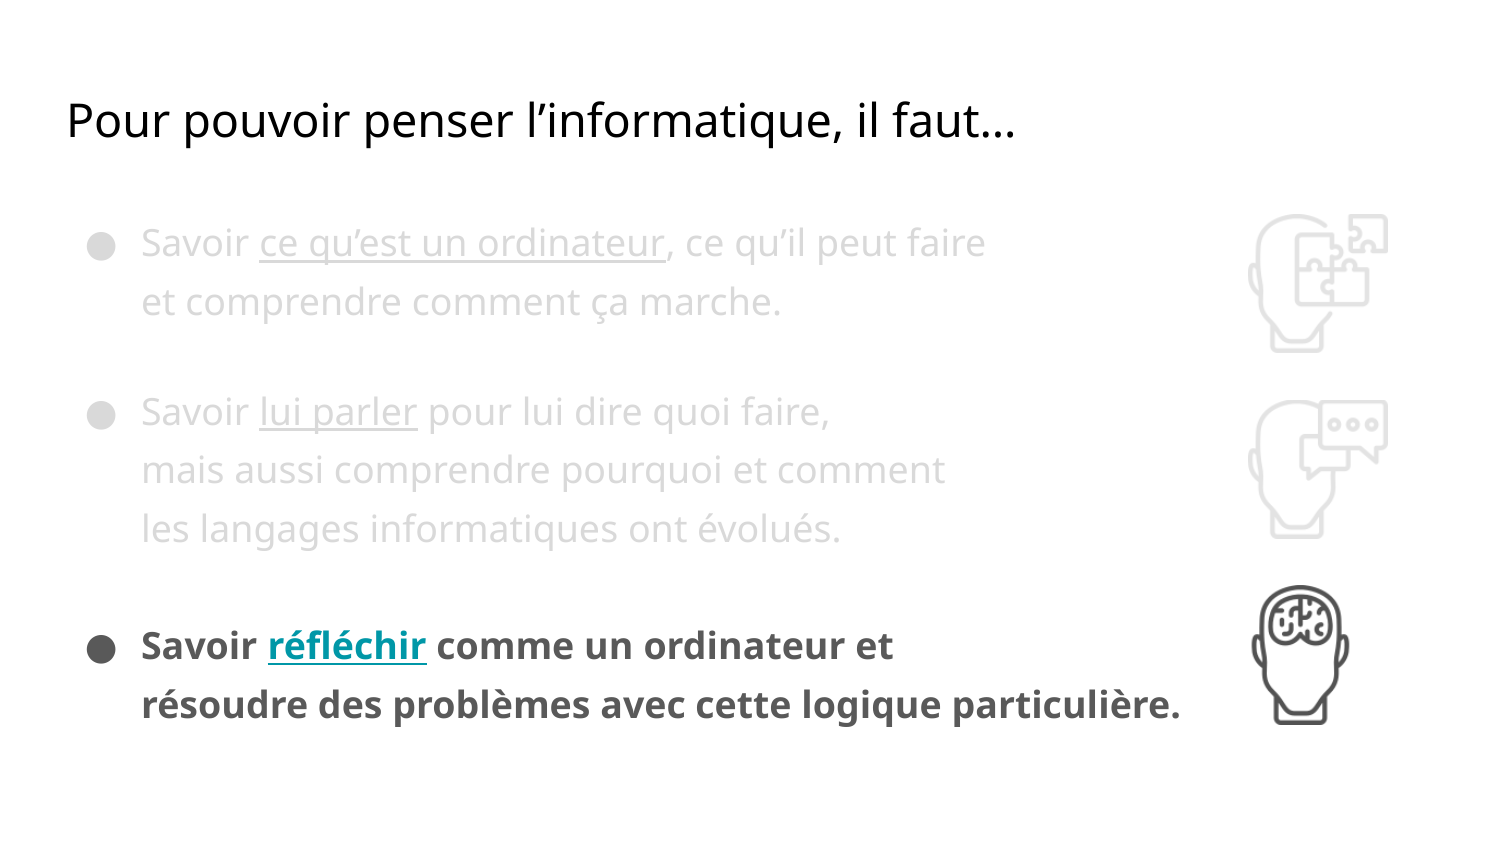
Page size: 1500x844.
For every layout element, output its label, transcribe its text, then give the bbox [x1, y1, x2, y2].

list Savoir ce qu’est un ordinateur, ce qu’il peut faire et comprendre comment ça marche. Savoir lui parler pour lui dire quoi faire, mais aussi comprendre pourquoi et comment les langages informatiques ont évolués. Savoir réfléchir comme un ordinateur et résoudre des problèmes avec cette logique particulière. [51, 189, 1449, 750]
title Pour pouvoir penser l’informatique, il faut… [51, 72, 1449, 167]
picture [1231, 585, 1371, 725]
picture [1248, 399, 1388, 539]
picture [1248, 213, 1388, 353]
